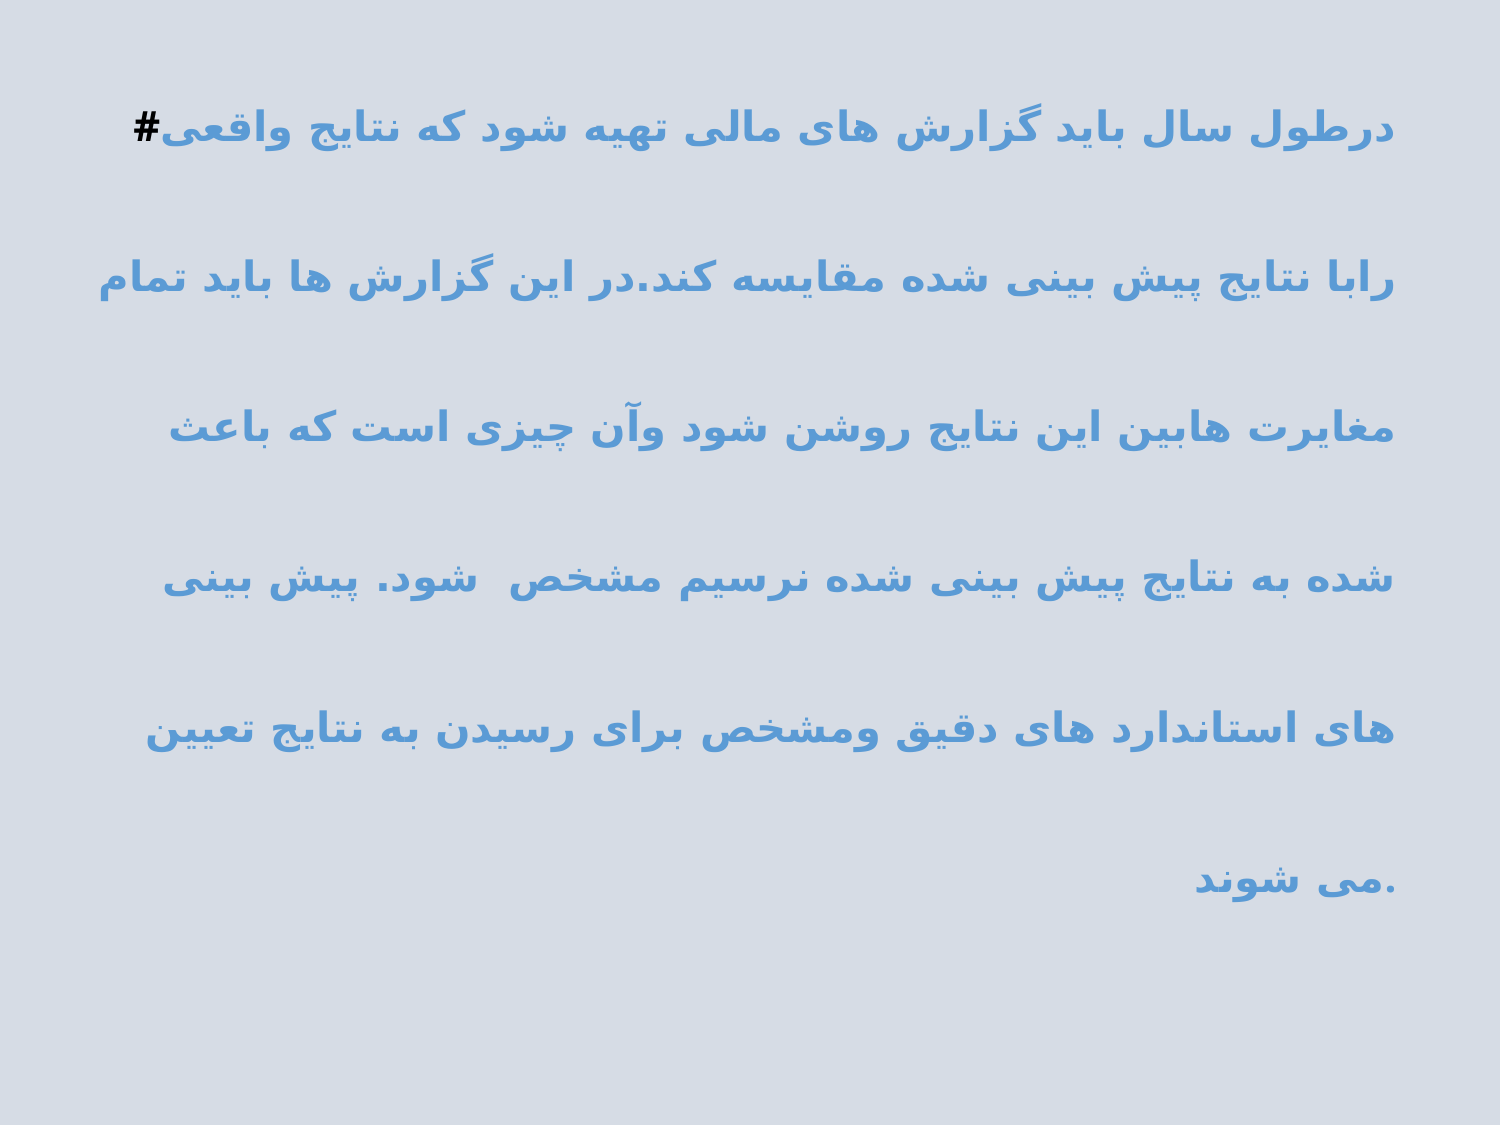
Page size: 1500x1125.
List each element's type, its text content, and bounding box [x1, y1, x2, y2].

title #درطول سال باید گزارش های مالی تهیه شود که نتایج واقعی رابا نتایج پیش بینی شده مقایسه کند.در این گزارش ها باید تمام مغایرت هابین این نتایج روشن شود وآن چیزی است که باعث شده به نتایج پیش بینی شده نرسیم مشخص شود. پیش بینی های استاندارد های دقیق ومشخص برای رسیدن به نتایج تعیین می شوند. [76, 113, 1412, 787]
